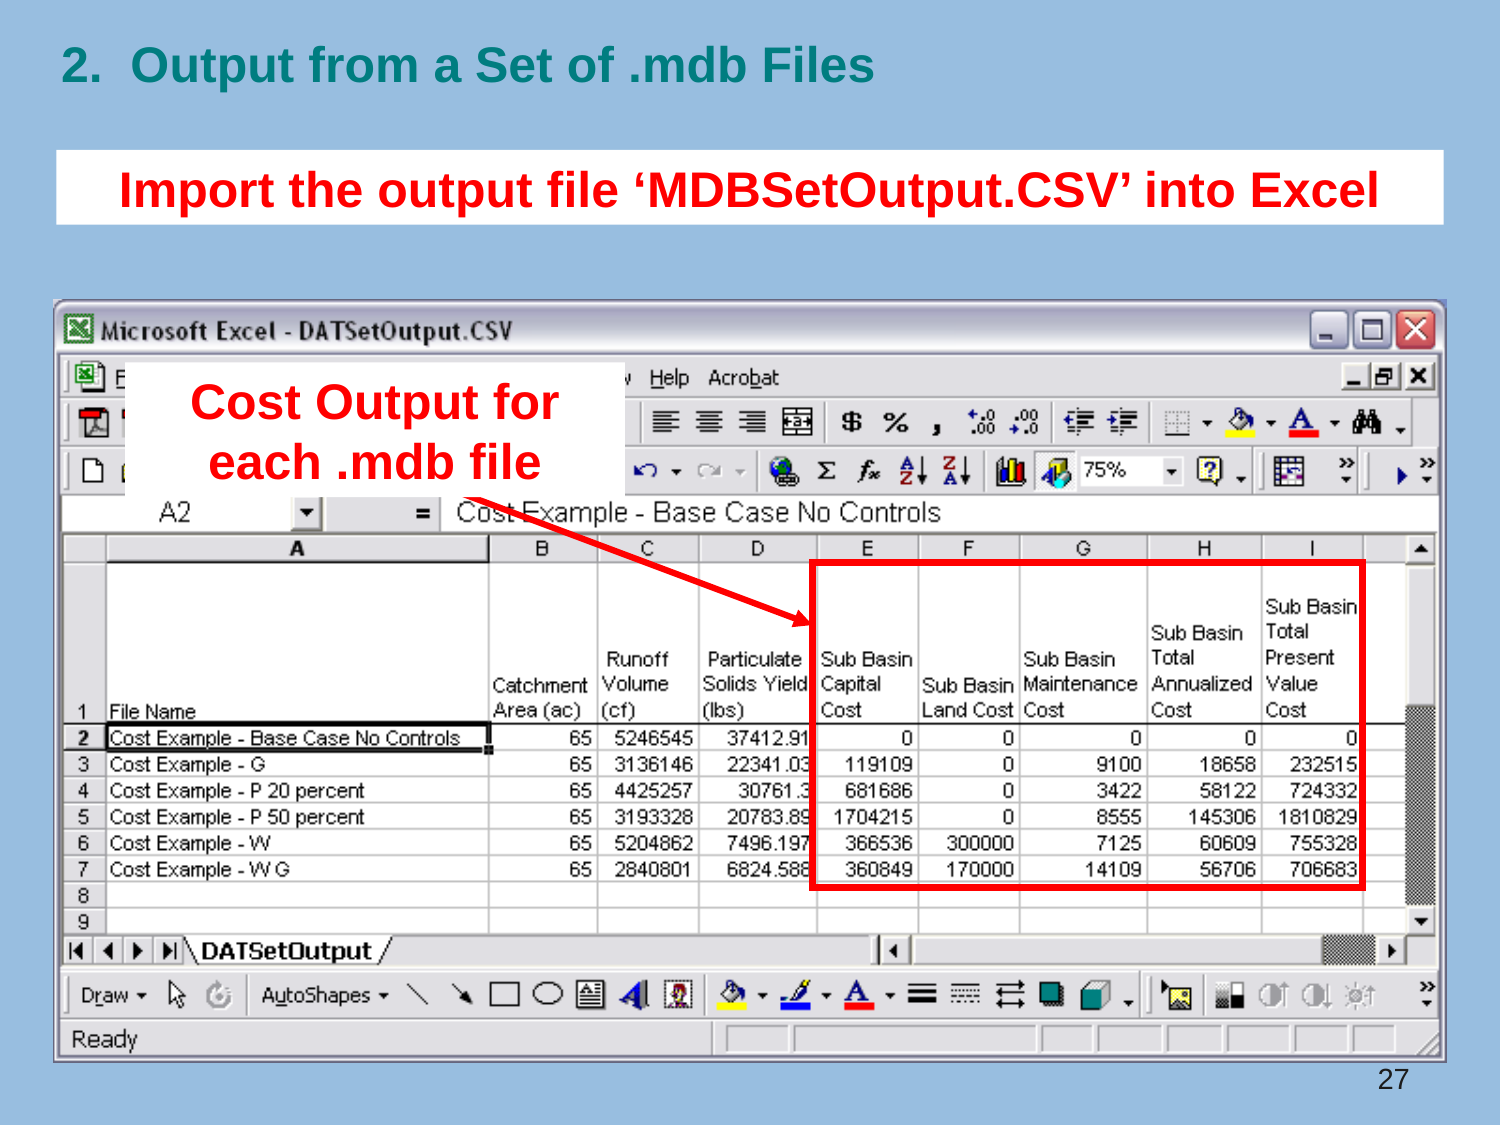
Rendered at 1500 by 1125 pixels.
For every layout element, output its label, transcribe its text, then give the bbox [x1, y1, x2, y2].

text_box 2. Output from a Set of .mdb Files [0, 24, 938, 100]
text_box Import the output file ‘MDBSetOutput.CSV’ into Excel [56, 149, 1444, 225]
slide_number 27 [1074, 1072, 1426, 1103]
picture [53, 299, 1447, 1064]
